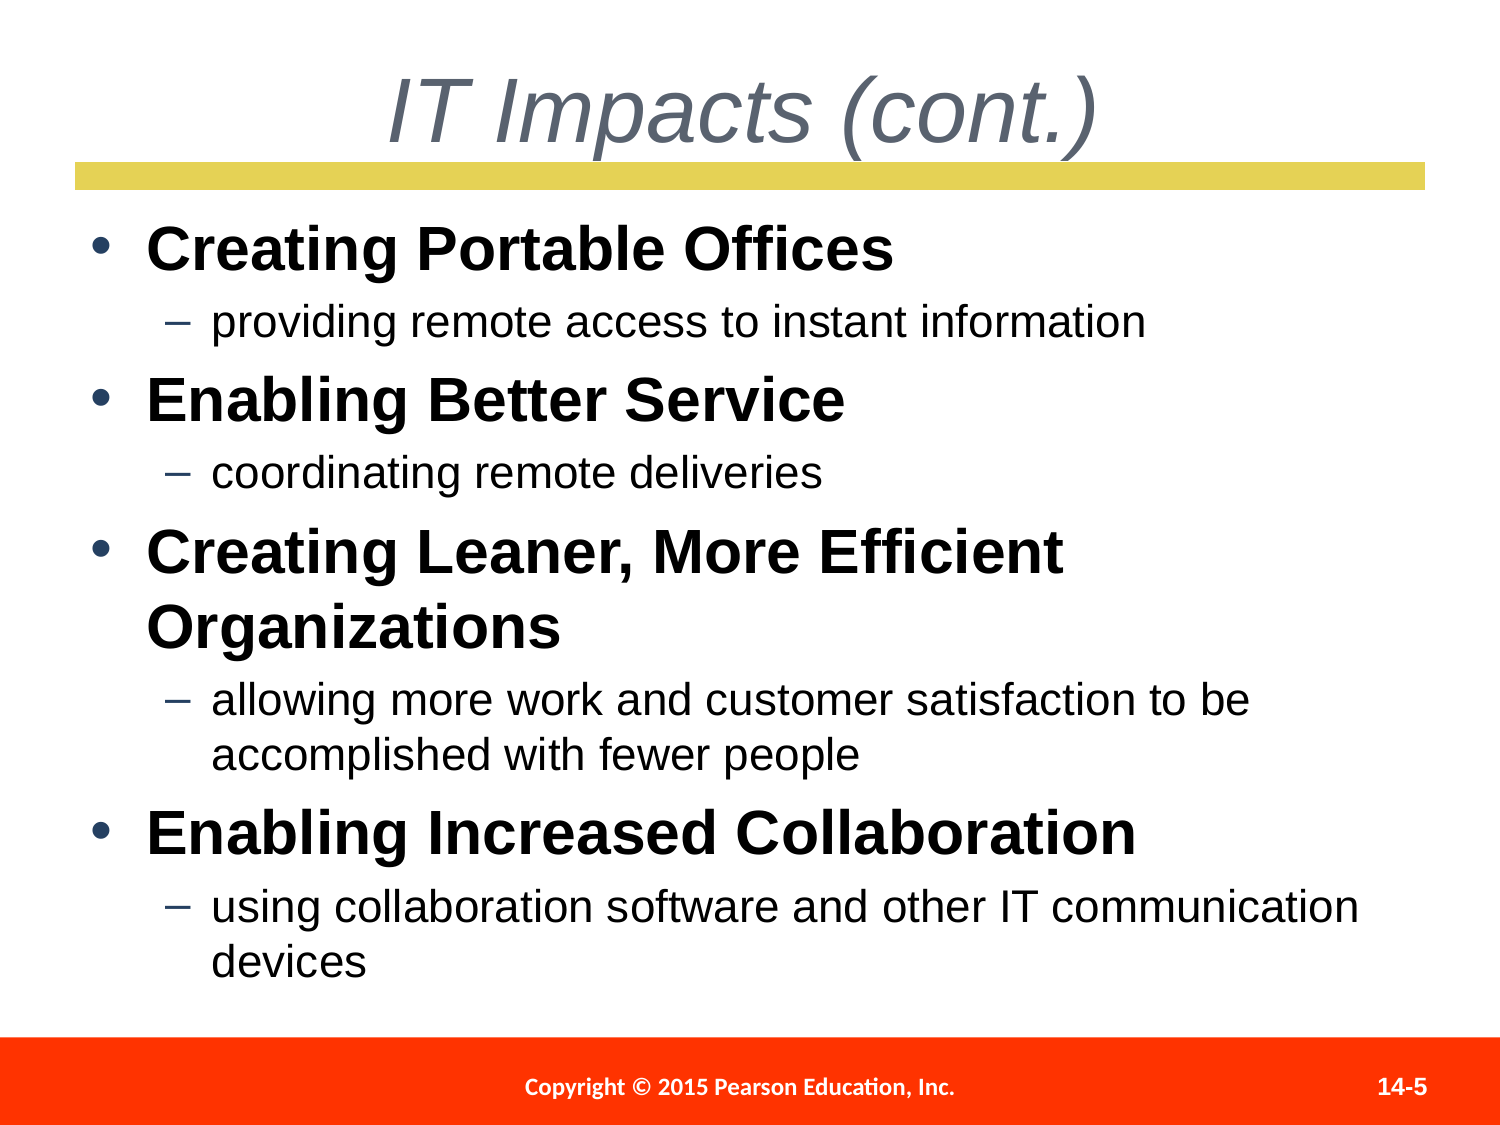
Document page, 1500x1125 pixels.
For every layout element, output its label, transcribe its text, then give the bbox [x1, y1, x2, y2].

title IT Impacts (cont.) [49, 12, 1438, 201]
list Creating Portable Offices providing remote access to instant information Enabling Better Service coordinating remote deliveries Creating Leaner, More Efficient Organizations allowing more work and customer satisfaction to be accomplished with fewer people Enabling Increased Collaboration using collaboration software and other IT communication devices [74, 199, 1426, 1006]
